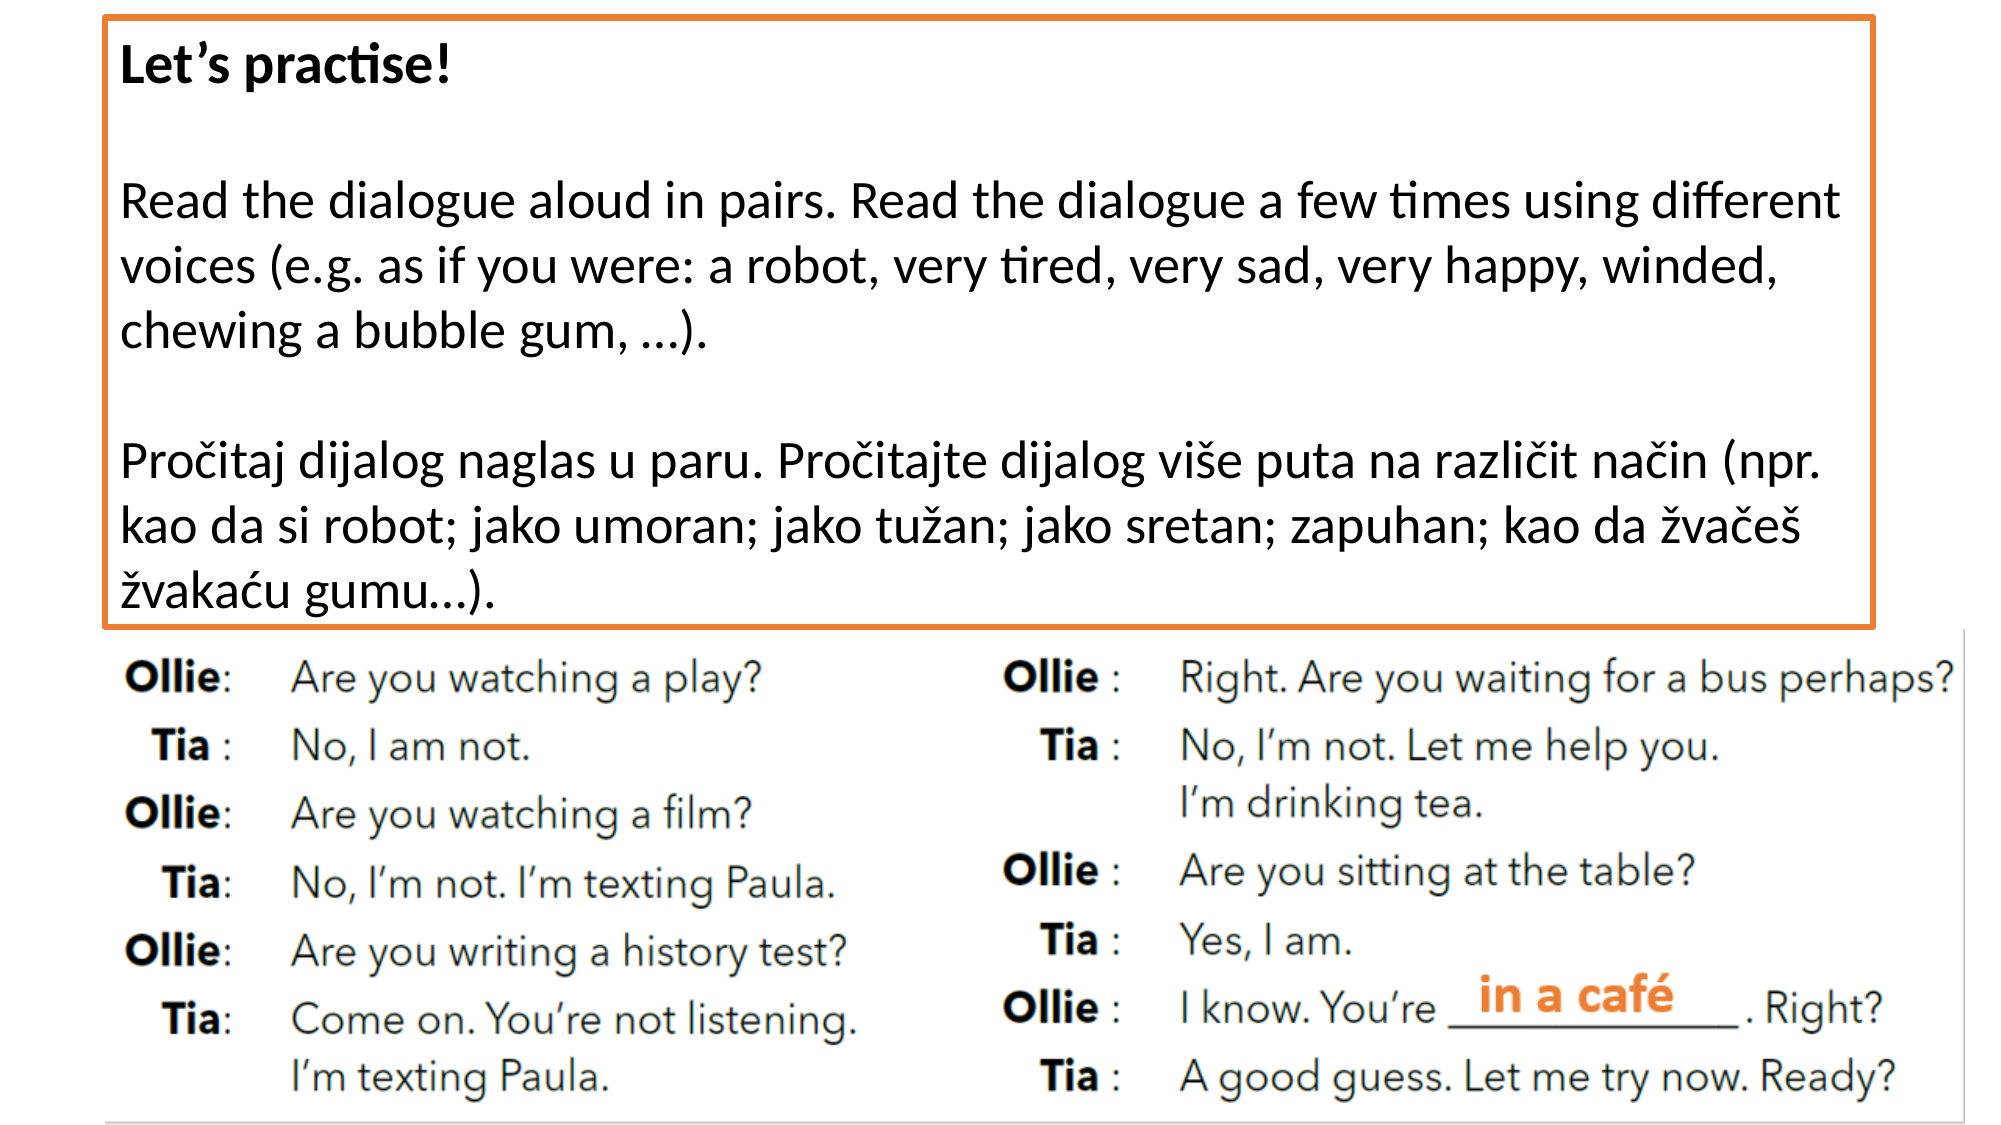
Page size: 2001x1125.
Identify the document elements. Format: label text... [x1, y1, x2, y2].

text_box Let’s practise! Read the dialogue aloud in pairs. Read the dialogue a few times using different voices (e.g. as if you were: a robot, very tired, very sad, very happy, winded, chewing a bubble gum, …). Pročitaj dijalog naglas u paru. Pročitajte dijalog više puta na različit način (npr. kao da si robot; jako umoran; jako tužan; jako sretan; zapuhan; kao da žvačeš žvakaću gumu…). [105, 17, 1874, 627]
picture [105, 629, 1965, 1125]
